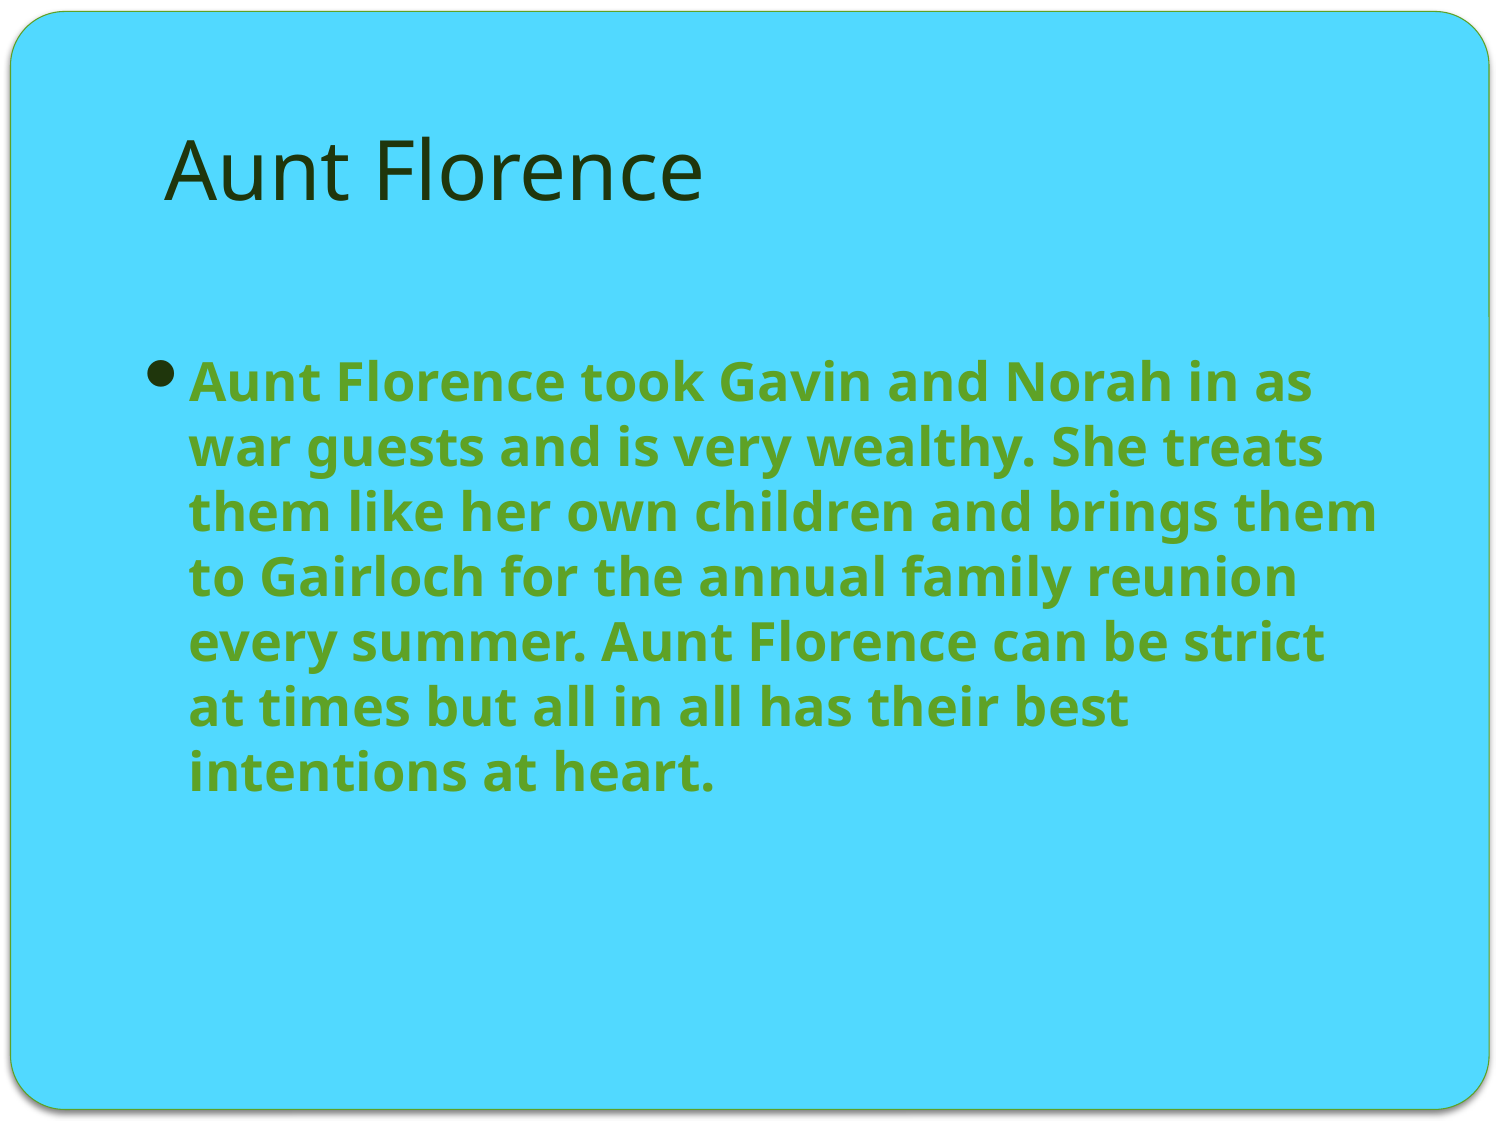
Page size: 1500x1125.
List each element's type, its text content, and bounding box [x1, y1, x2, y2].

list Aunt Florence took Gavin and Norah in as war guests and is very wealthy. She treats them like her own children and brings them to Gairloch for the annual family reunion every summer. Aunt Florence can be strict at times but all in all has their best intentions at heart. [128, 339, 1404, 1090]
title Aunt Florence [150, 45, 1425, 233]
